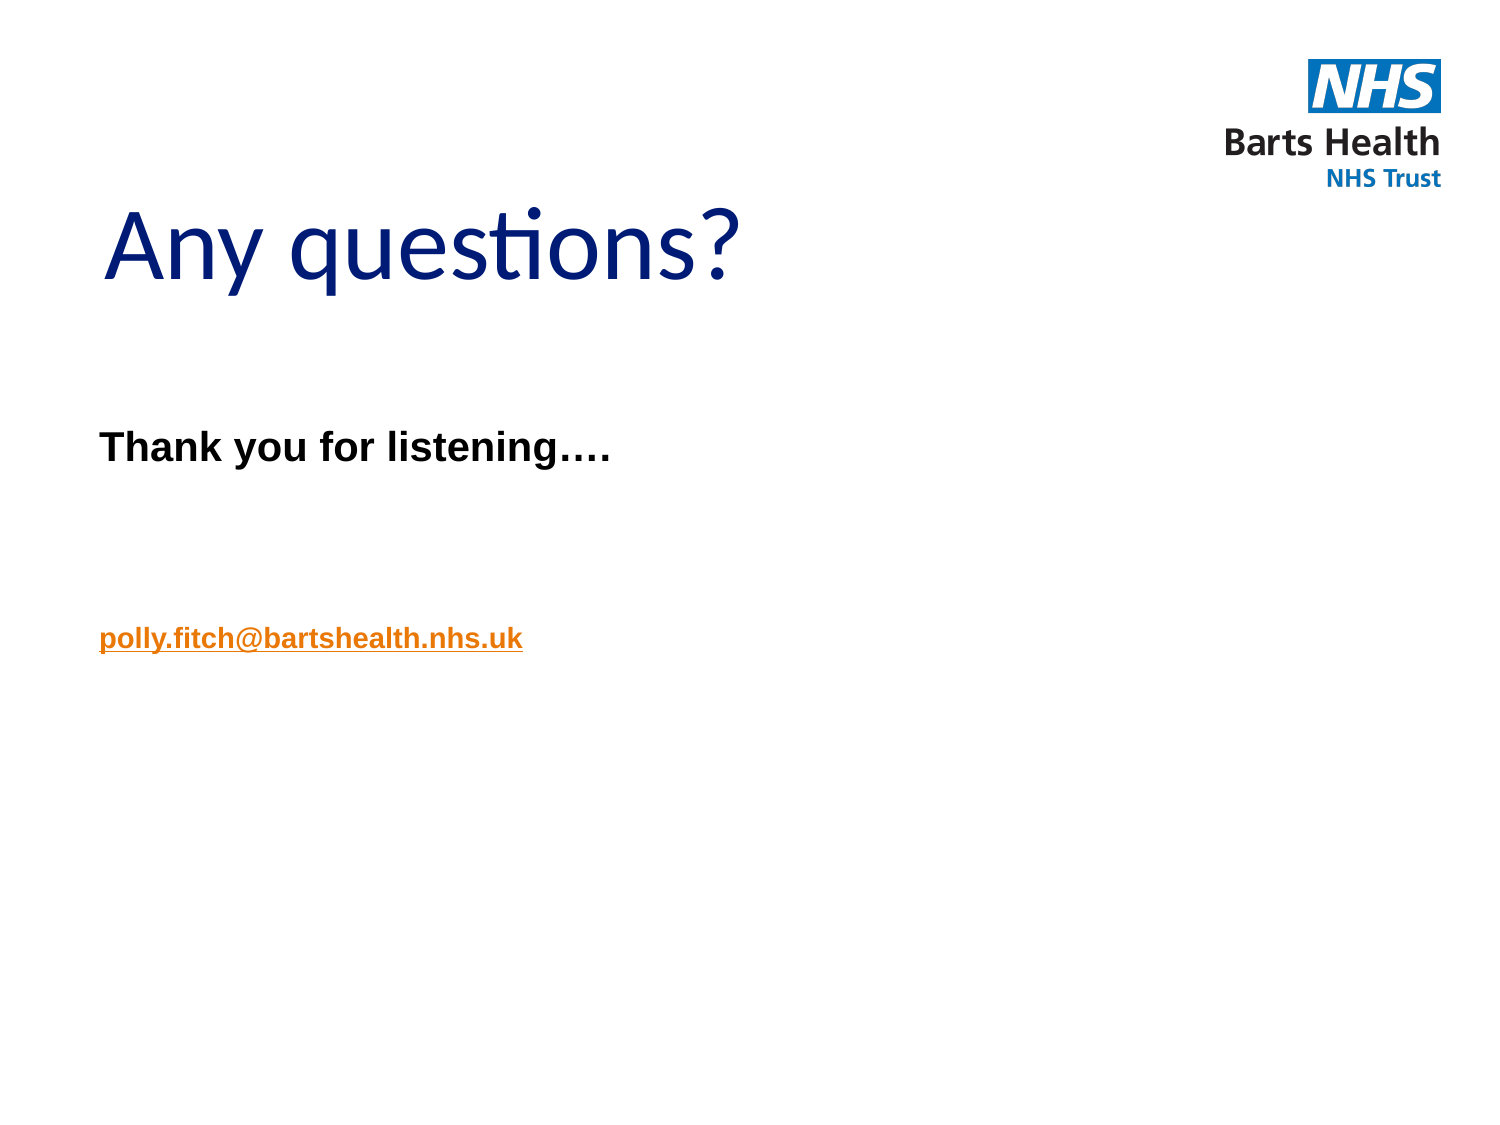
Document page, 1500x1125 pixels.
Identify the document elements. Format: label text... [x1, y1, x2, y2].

list Thank you for listening…. polly.fitch@bartshealth.nhs.uk [99, 419, 1391, 693]
title Any questions? [104, 175, 1396, 302]
picture [1226, 59, 1441, 187]
